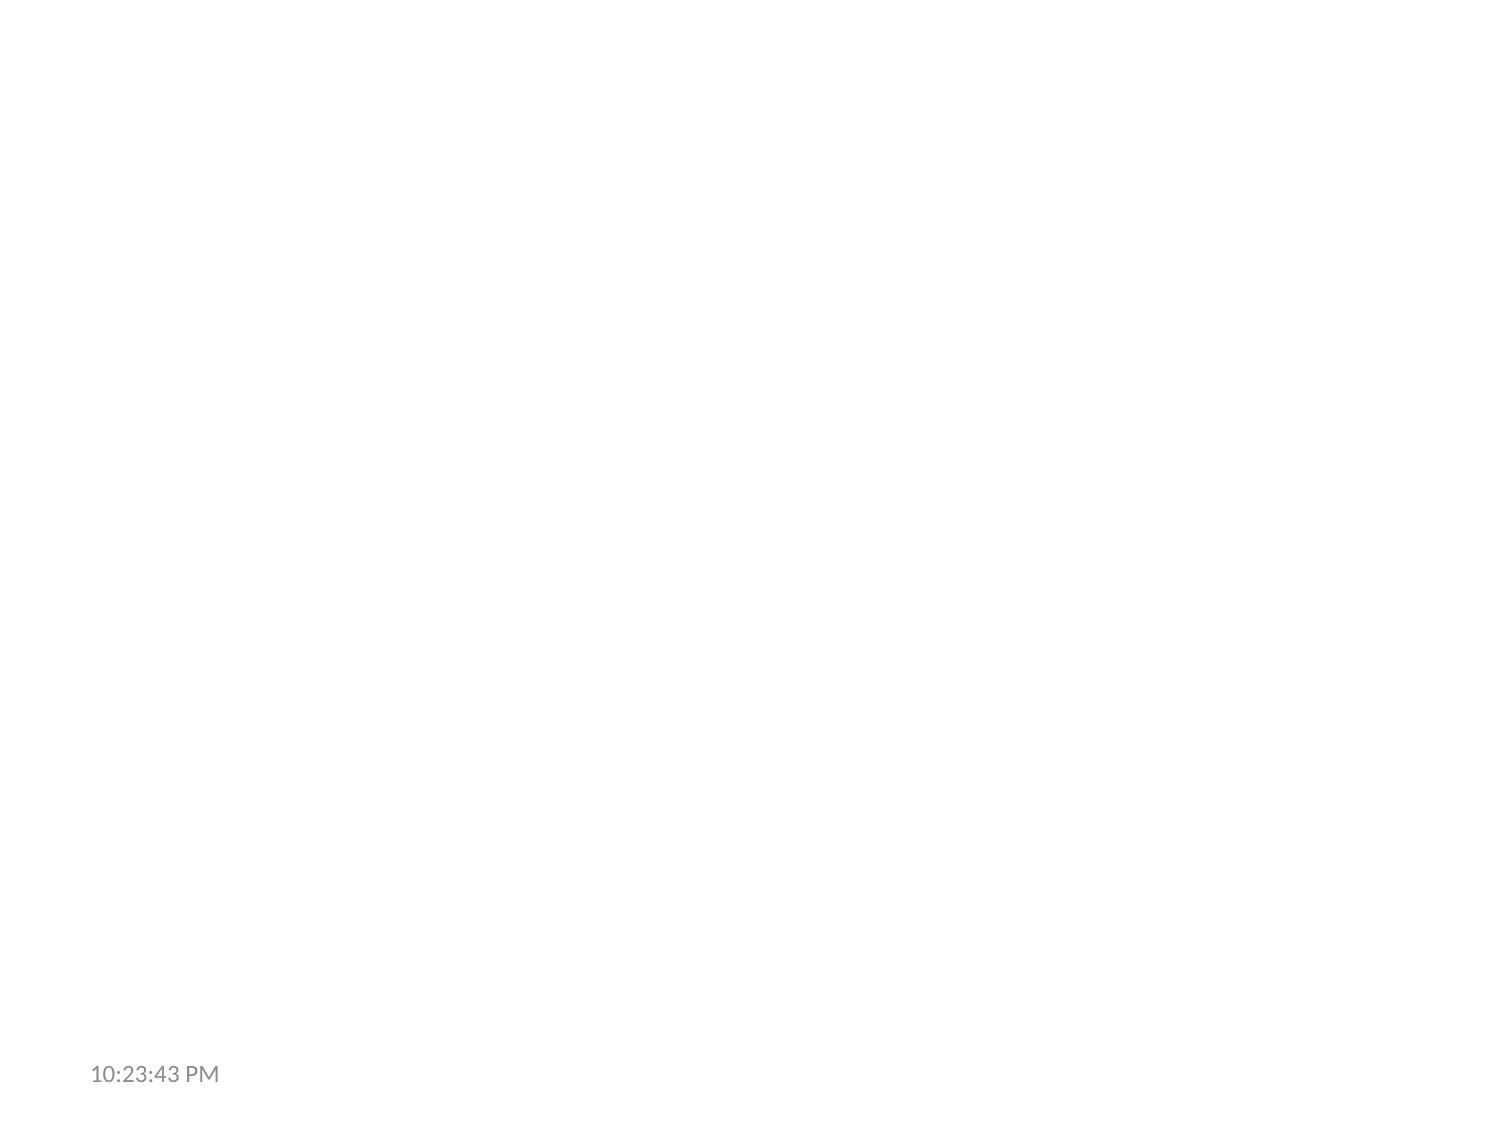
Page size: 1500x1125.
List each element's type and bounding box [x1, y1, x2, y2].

slide_number [75, 1042, 425, 1103]
